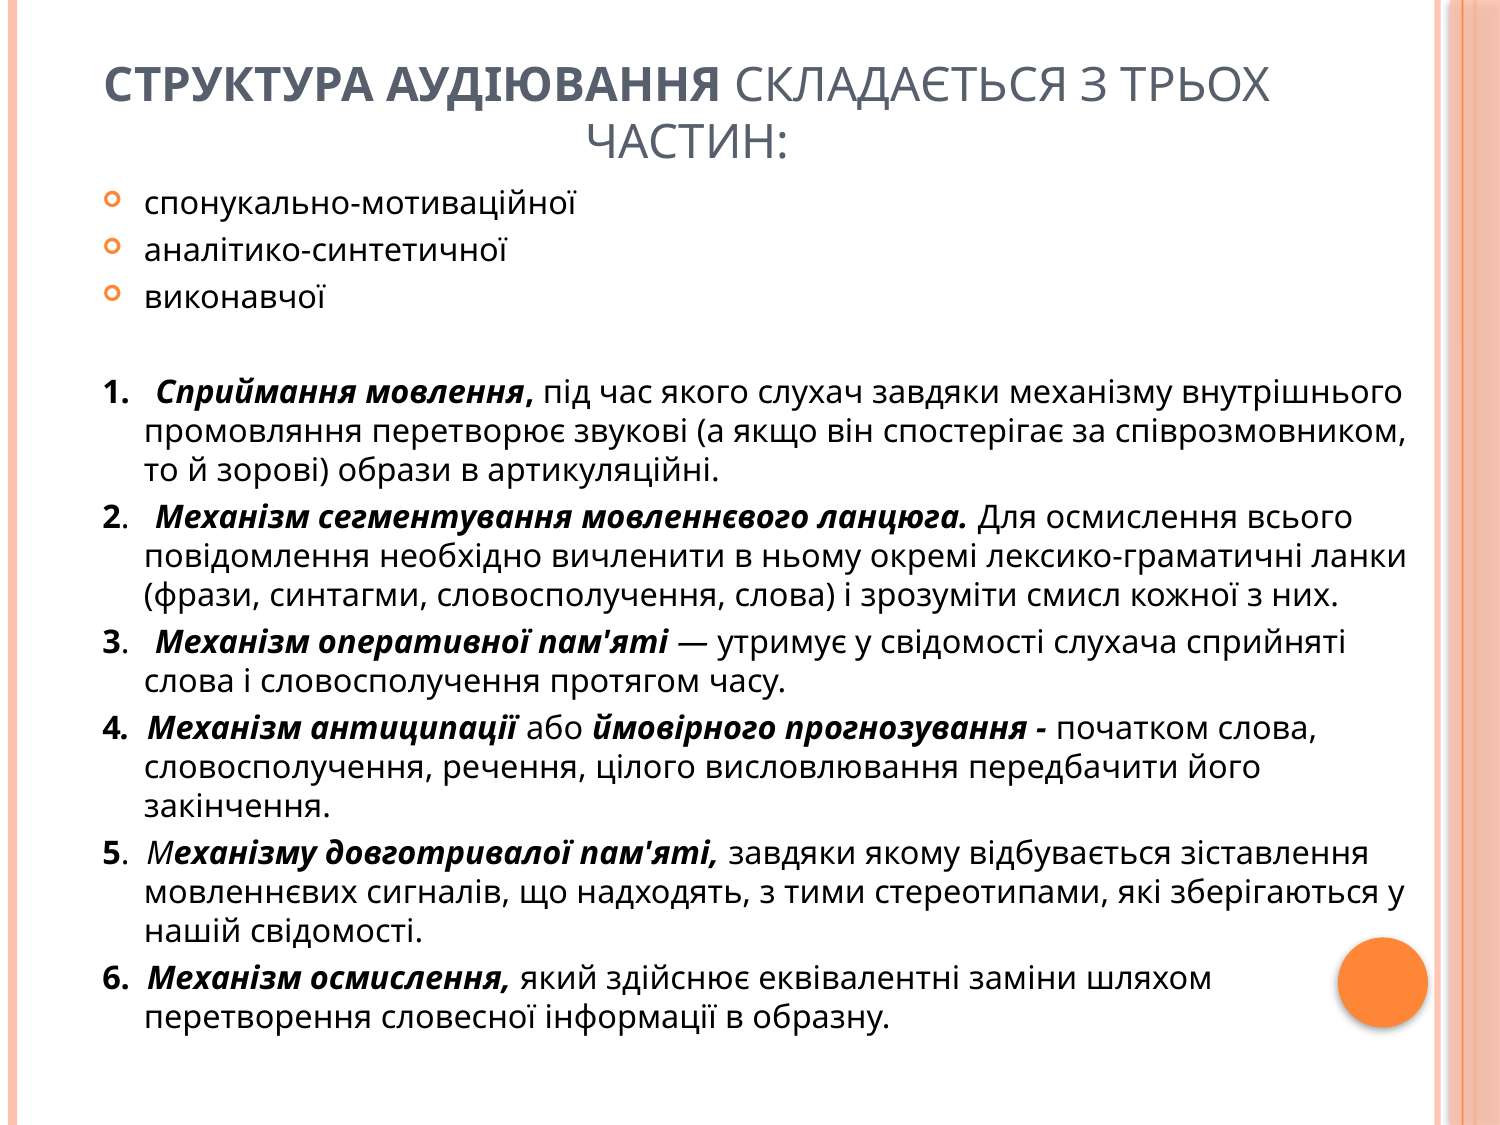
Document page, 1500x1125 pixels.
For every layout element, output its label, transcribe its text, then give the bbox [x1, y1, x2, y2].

list спонукально-мотиваційної аналітико-синтетичної виконавчої 1. Сприймання мовлення, під час якого слухач завдяки механізму внутрішнього промовляння перетворює звукові (а якщо він спостерігає за співрозмовником, то й зорові) образи в артикуляційні. 2. Механізм сегментування мовленнєвого ланцюга. Для осмислення всього повідомлення необхідно вичленити в ньому окремі лексико-граматичні ланки (фрази, синтагми, словосполучення, слова) і зрозуміти смисл кожної з них. 3. Механізм оперативної пам'яті — утримує у свідомості слухача сприйняті слова і словосполучення протягом часу. 4. Механізм антиципації або ймовірного прогнозування - початком слова, словоспо­лучення, речення, цілого висловлювання передбачити його закінчення. 5. Механізму довготривалої пам'яті, завдяки якому відбувається зіставлення мовлен­нєвих сигналів, що надходять, з тими стереотипами, які зберігаються у нашій свідомості. 6. Механізм осмислення, який здійснює еквівалентні заміни шляхом перетворення словесної інформації в образну. [87, 174, 1425, 1050]
title Структура аудіювання складається з трьох частин: [75, 45, 1300, 233]
